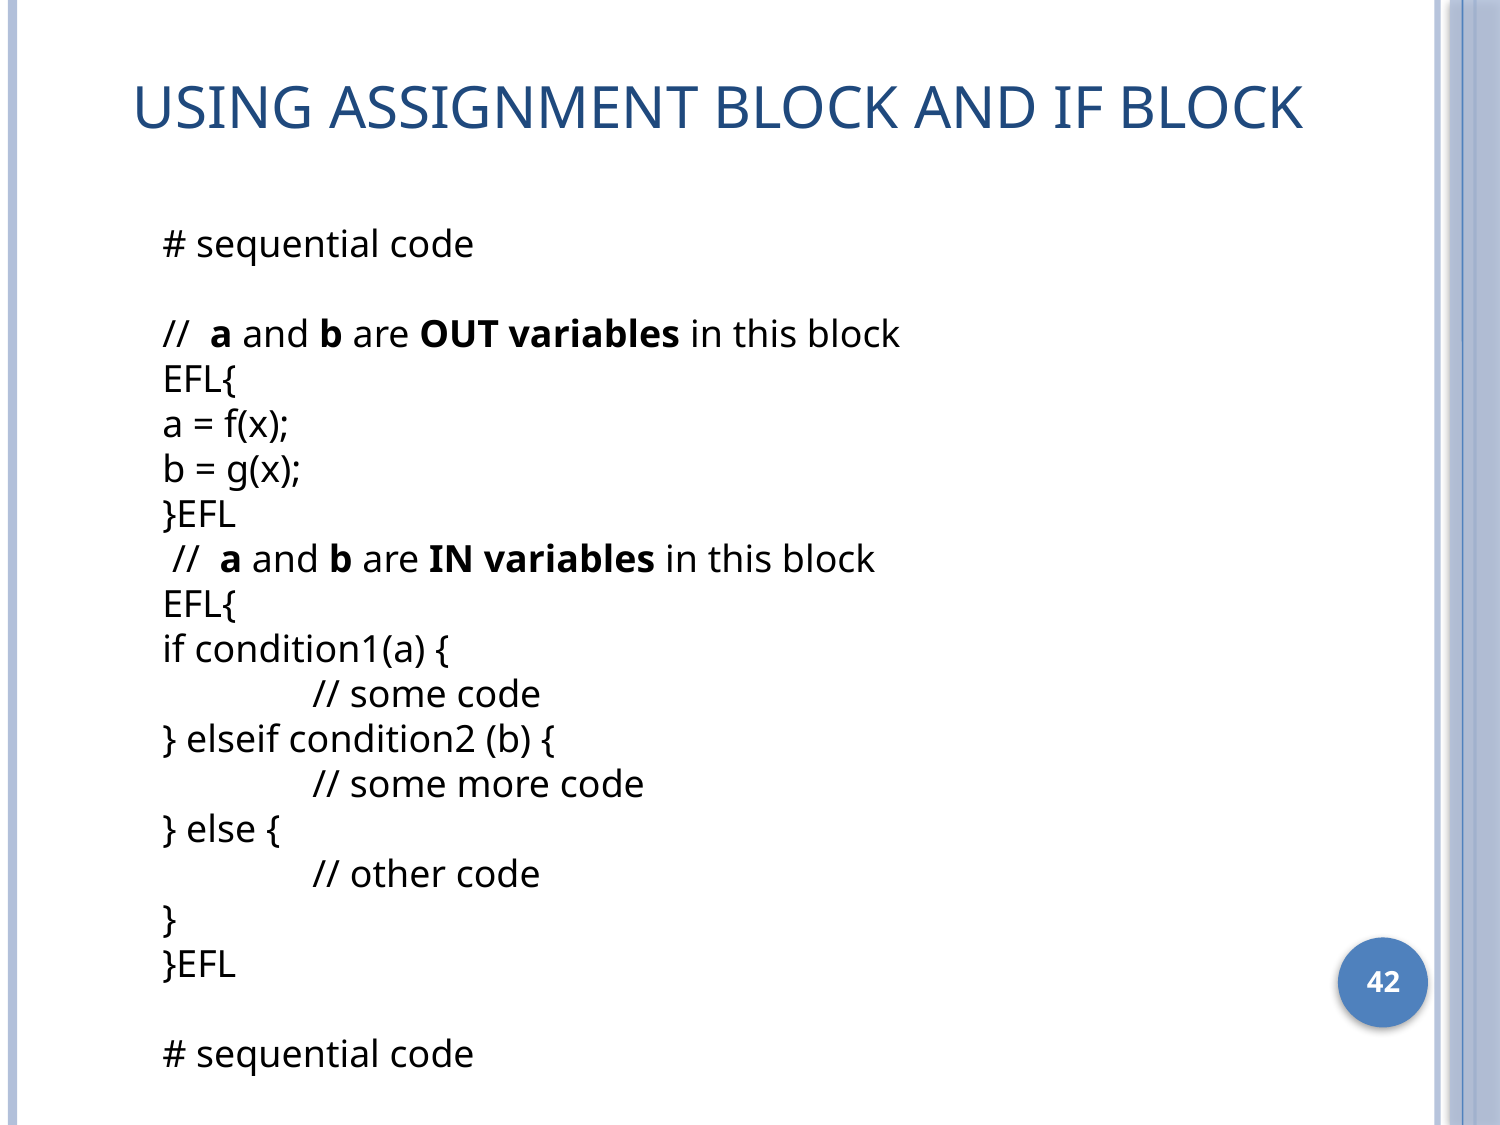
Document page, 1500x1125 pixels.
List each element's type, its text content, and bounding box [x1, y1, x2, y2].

title Using assignment block and if block [37, 60, 1400, 148]
text_box # sequential code // a and b are OUT variables in this block EFL{ a = f(x); b = g(x); }EFL // a and b are IN variables in this block EFL{ if condition1(a) { // some code } elseif condition2 (b) { // some more code } else { // other code } }EFL # sequential code [147, 212, 1348, 1083]
slide_number 42 [1348, 940, 1434, 1027]
